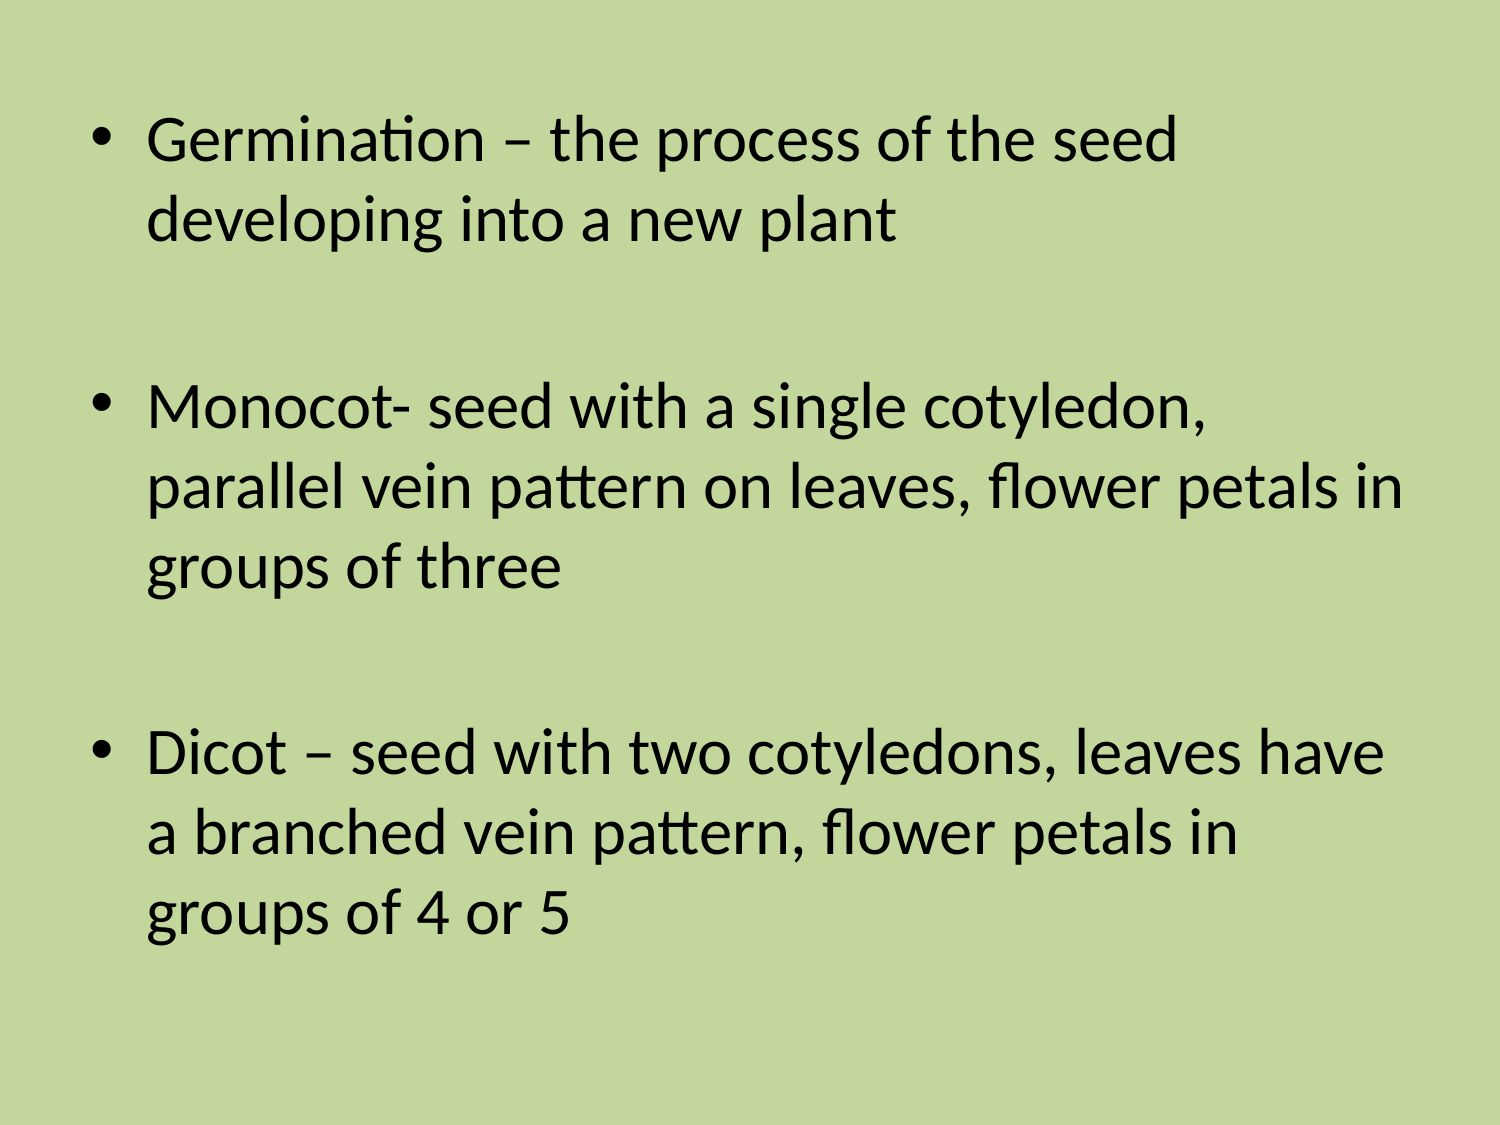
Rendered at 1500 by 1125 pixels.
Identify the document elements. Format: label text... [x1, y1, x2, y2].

list Germination – the process of the seed developing into a new plant Monocot- seed with a single cotyledon, parallel vein pattern on leaves, flower petals in groups of three Dicot – seed with two cotyledons, leaves have a branched vein pattern, flower petals in groups of 4 or 5 [75, 87, 1425, 1005]
